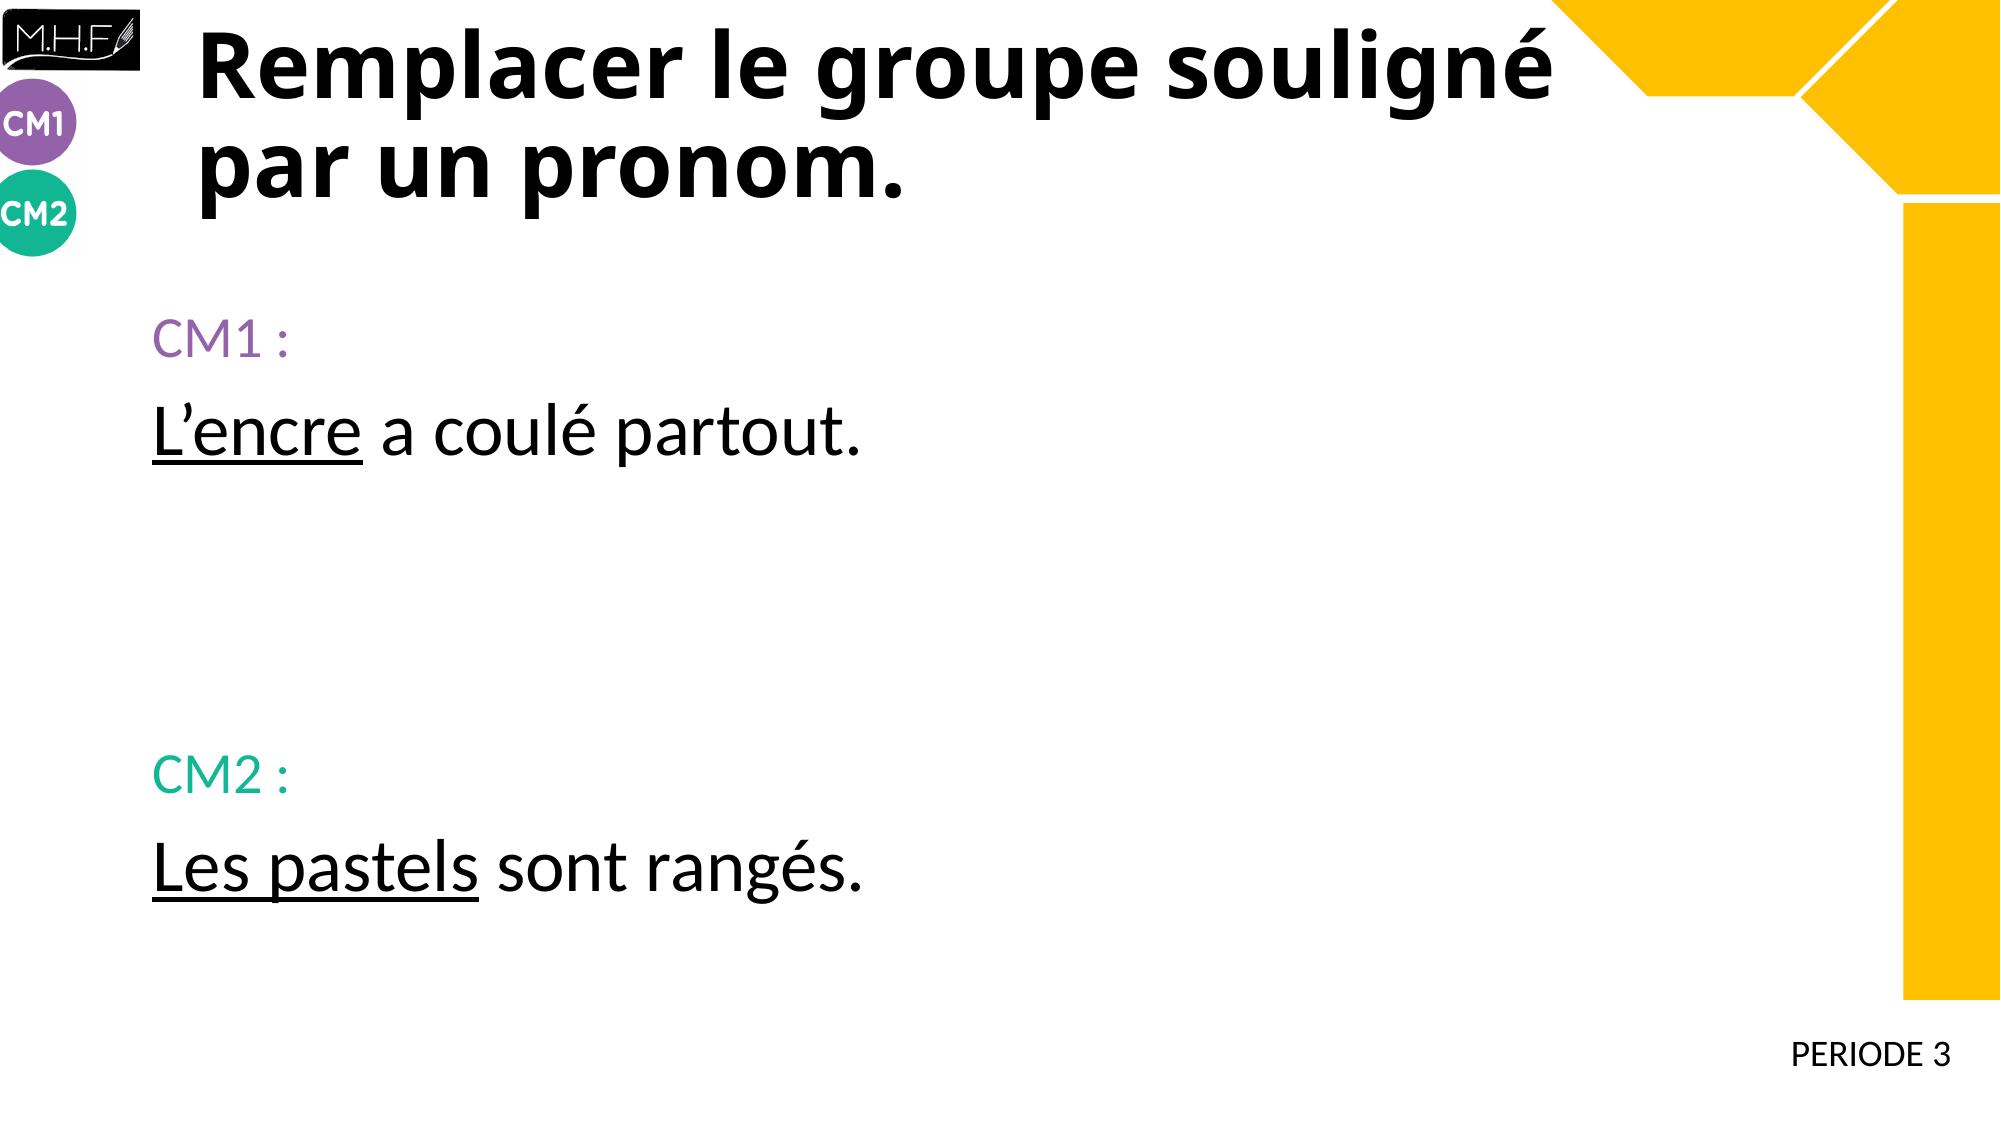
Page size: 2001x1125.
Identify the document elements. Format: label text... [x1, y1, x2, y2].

text_box [1549, 0, 1892, 98]
text_box PERIODE 3 [1362, 1021, 1967, 1082]
picture [0, 7, 140, 259]
list CM1 : L’encre a coulé partout. CM2 : Les pastels sont rangés. [137, 299, 1863, 1014]
title Remplacer le groupe souligné par un pronom. [180, 9, 1727, 227]
text_box [1799, 0, 2000, 196]
text_box [1902, 202, 2000, 1001]
